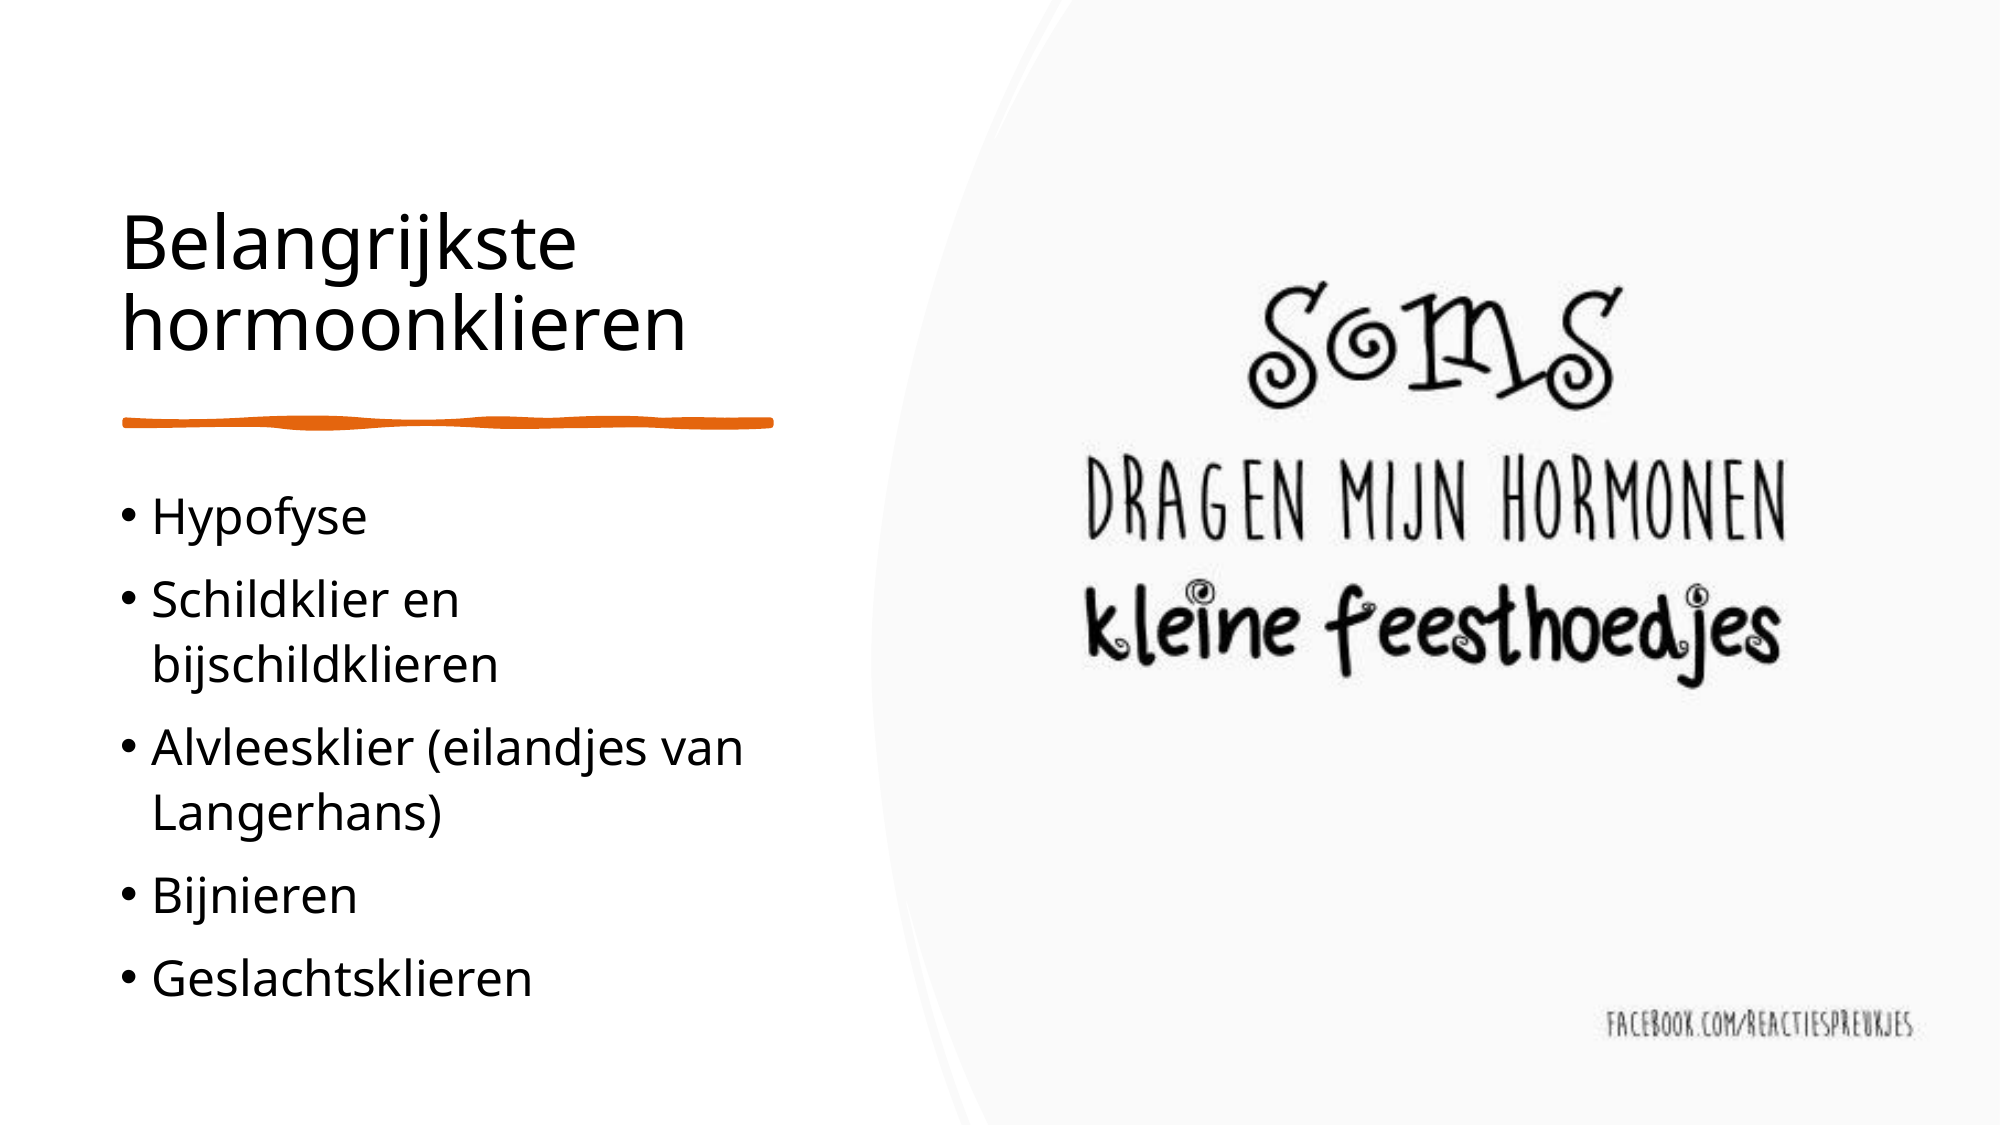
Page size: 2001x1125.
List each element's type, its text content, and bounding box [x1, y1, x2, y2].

picture [871, 0, 2000, 1125]
text_box [124, 417, 772, 429]
list Hypofyse Schildklier en bijschildklieren Alvleesklier (eilandjes van Langerhans) Bijnieren Geslachtsklieren [105, 471, 802, 1016]
title Belangrijkste hormoonklieren [105, 53, 822, 375]
text_box [0, 0, 871, 1125]
